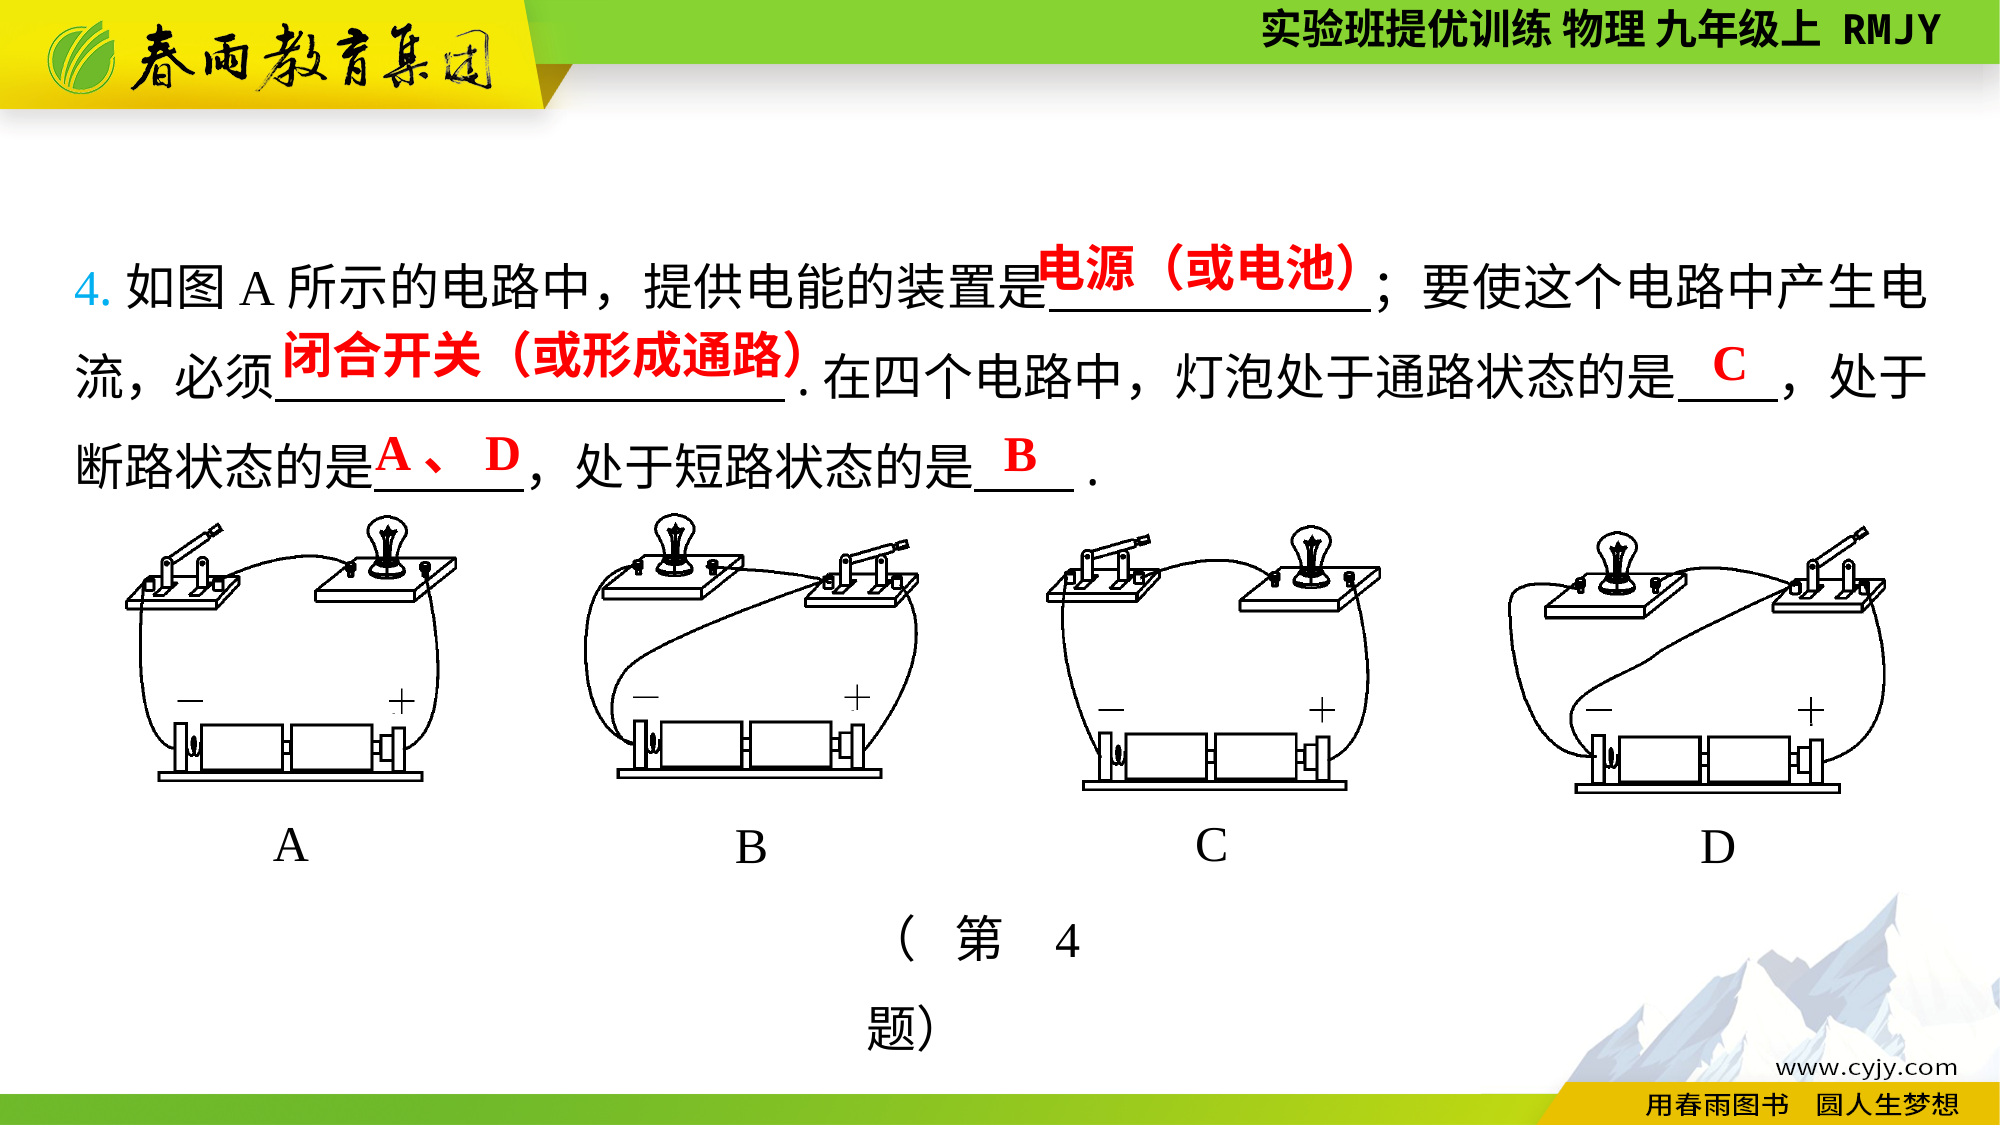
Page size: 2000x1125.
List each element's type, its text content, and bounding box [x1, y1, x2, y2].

list 4.如图A所示的电路中，提供电能的装置是 ；要使这个电路中产生电流，必须 .在四个电路中，灯泡处于通路状态的是 ，处于断路状态的是 ，处于短路状态的是 . [59, 217, 1944, 506]
text_box （第4题） [851, 869, 1107, 975]
text_box C [1180, 803, 1244, 879]
picture [0, 0, 2000, 1125]
text_box C [1697, 323, 1764, 399]
text_box B [989, 413, 1053, 489]
text_box B [719, 805, 783, 881]
text_box D [1685, 805, 1752, 881]
text_box A、D [360, 412, 536, 488]
text_box A [258, 803, 324, 879]
text_box 电源（或电池） [1020, 228, 1401, 304]
text_box 闭合开关（或形成通路） [267, 316, 848, 392]
